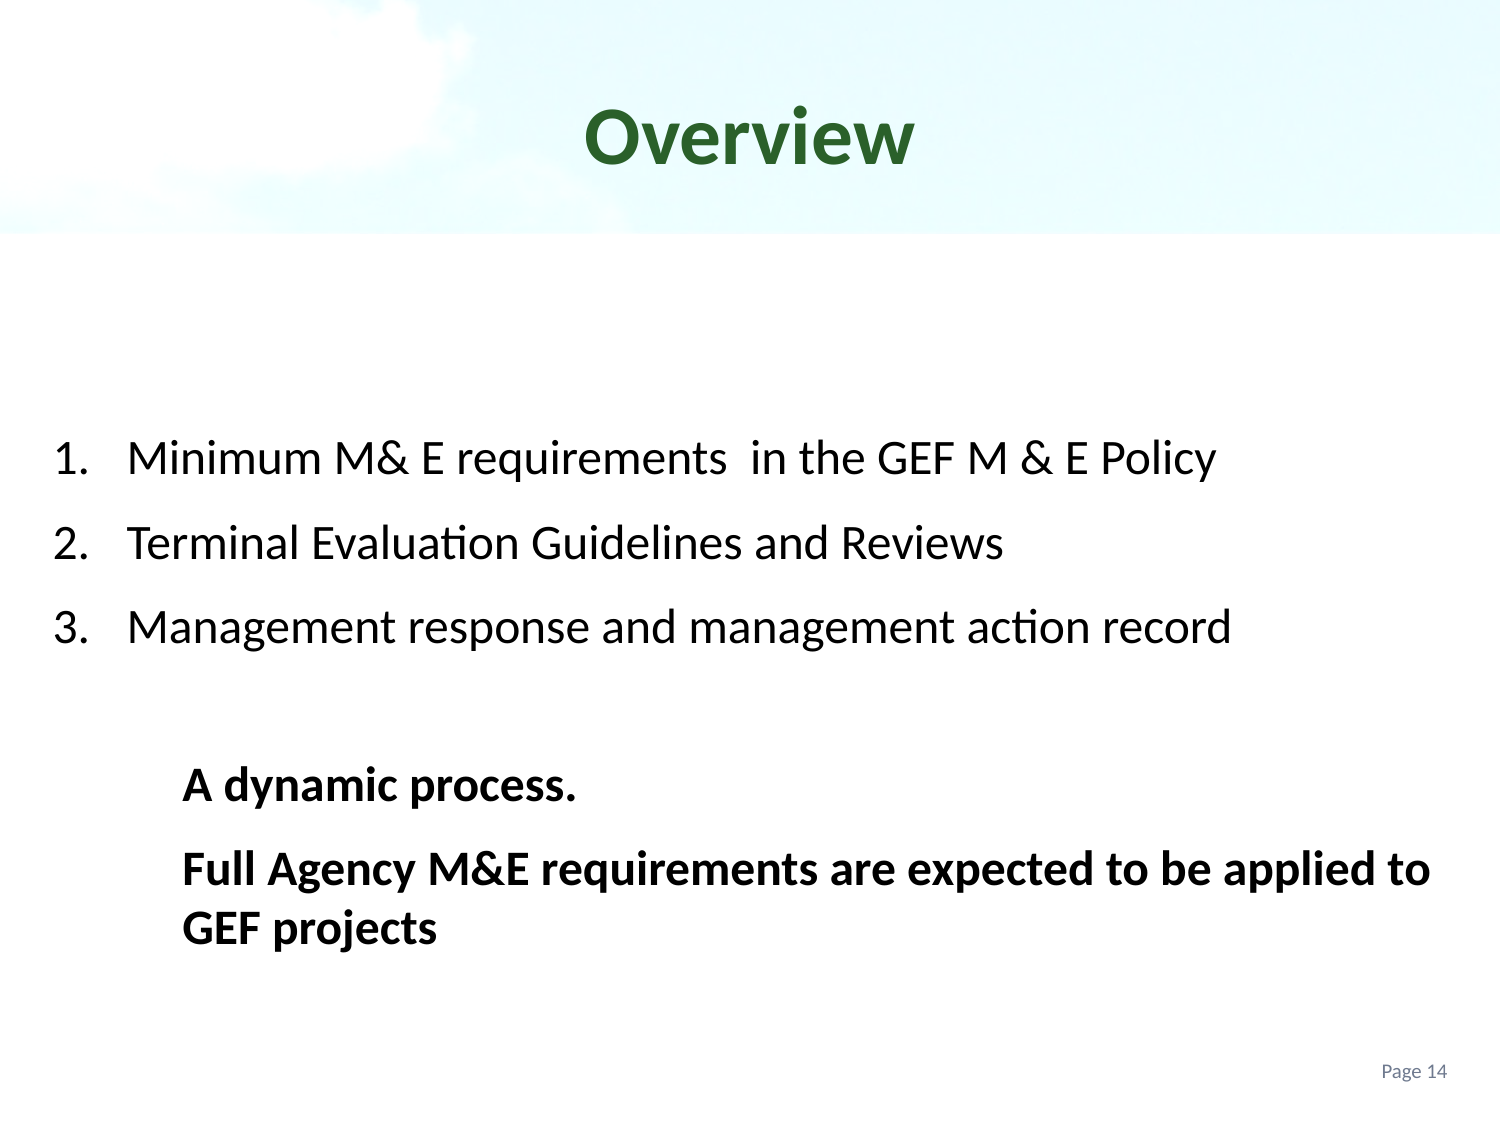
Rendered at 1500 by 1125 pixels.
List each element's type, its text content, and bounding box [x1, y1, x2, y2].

list Minimum M& E requirements in the GEF M & E Policy Terminal Evaluation Guidelines and Reviews Management response and management action record A dynamic process. Full Agency M&E requirements are expected to be applied to GEF projects [37, 249, 1463, 1050]
title Overview [37, 37, 1463, 225]
